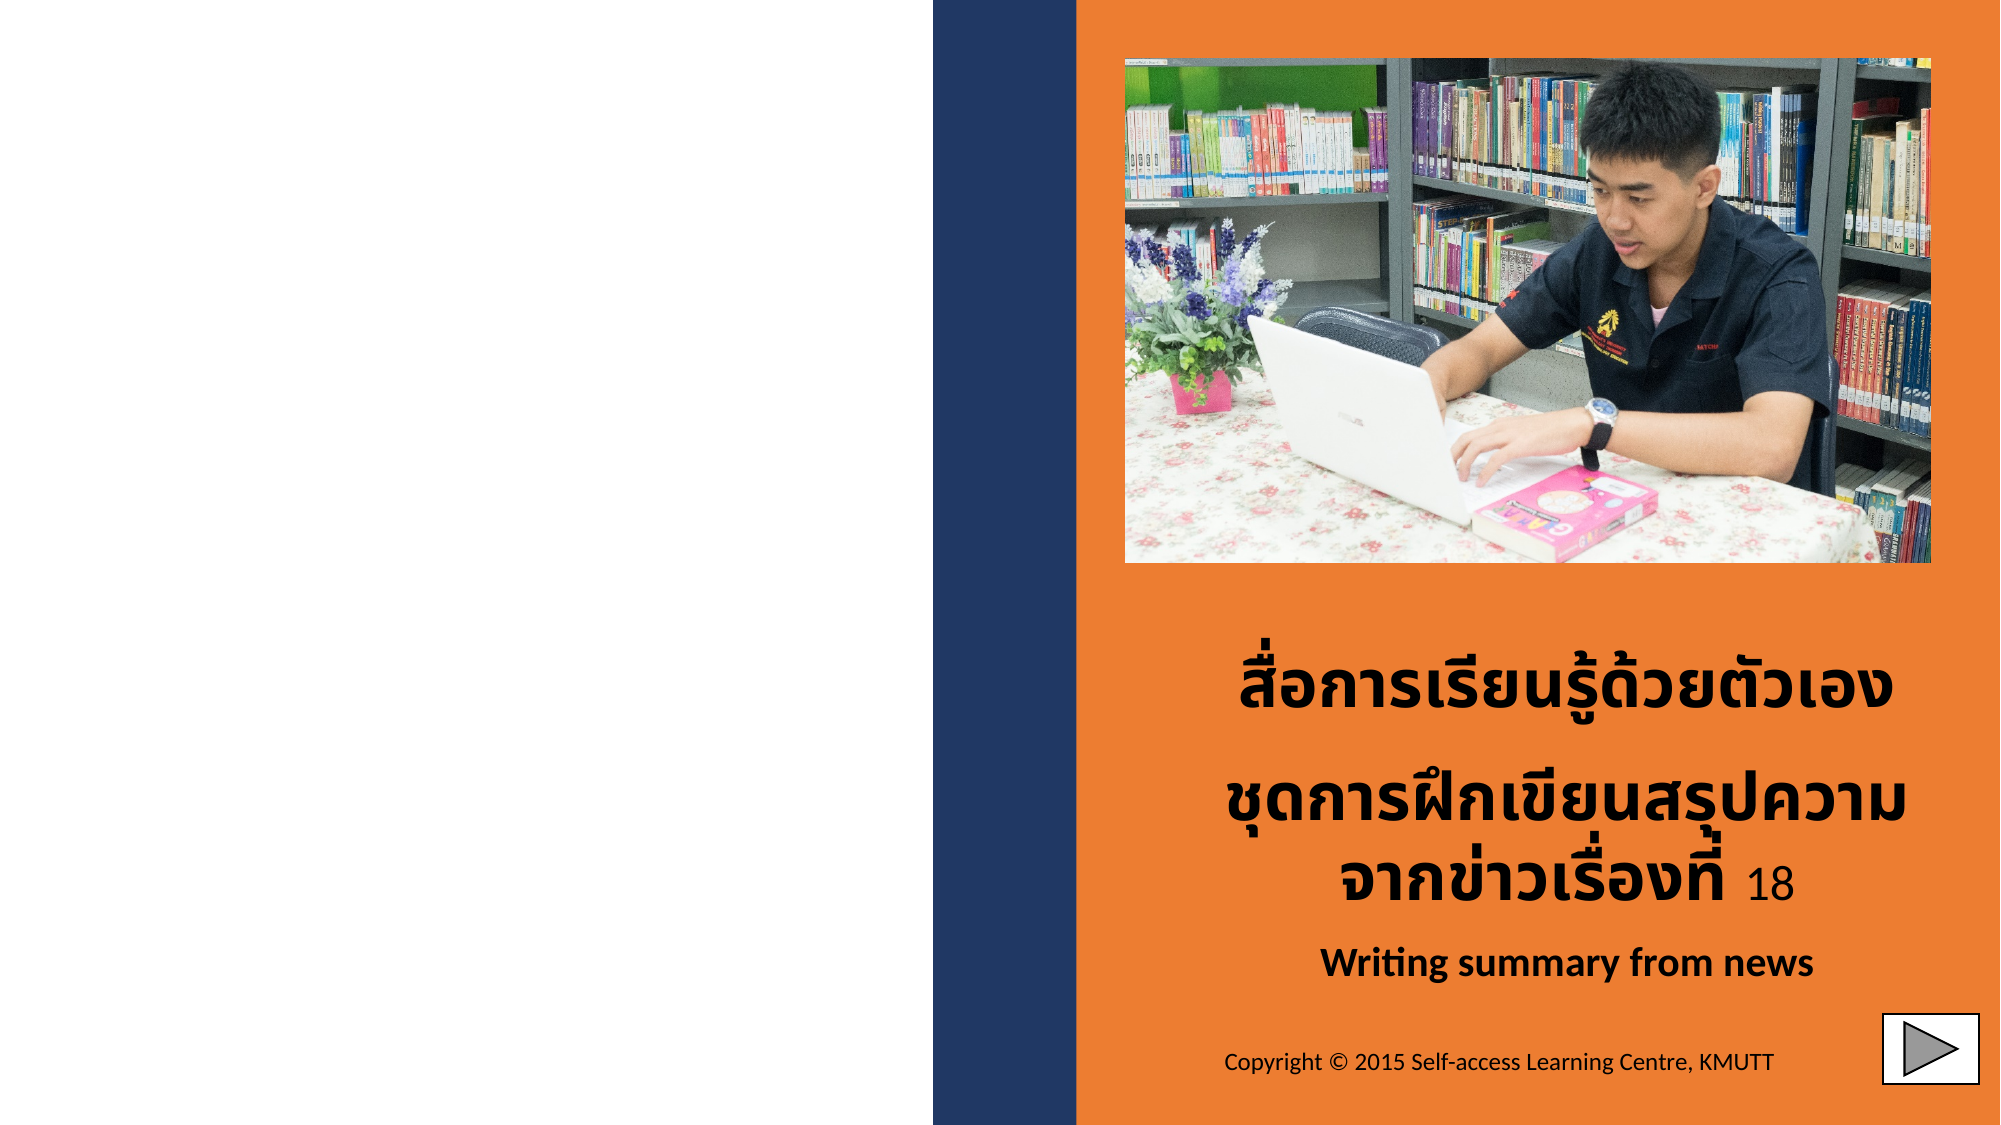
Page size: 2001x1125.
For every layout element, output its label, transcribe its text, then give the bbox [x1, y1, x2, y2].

text_box สื่อการเรียนรู้ด้วยตัวเอง ชุดการฝึกเขียนสรุปความจากข่าวเรื่องที่ 18 Writing summary from news [1203, 632, 1931, 994]
text_box Copyright © 2015 Self-access Learning Centre, KMUTT [1207, 1036, 1849, 1084]
picture [1125, 58, 1931, 563]
text_box [932, 0, 1077, 1125]
text_box [1077, 0, 2000, 1125]
text_box [1882, 1013, 1980, 1085]
